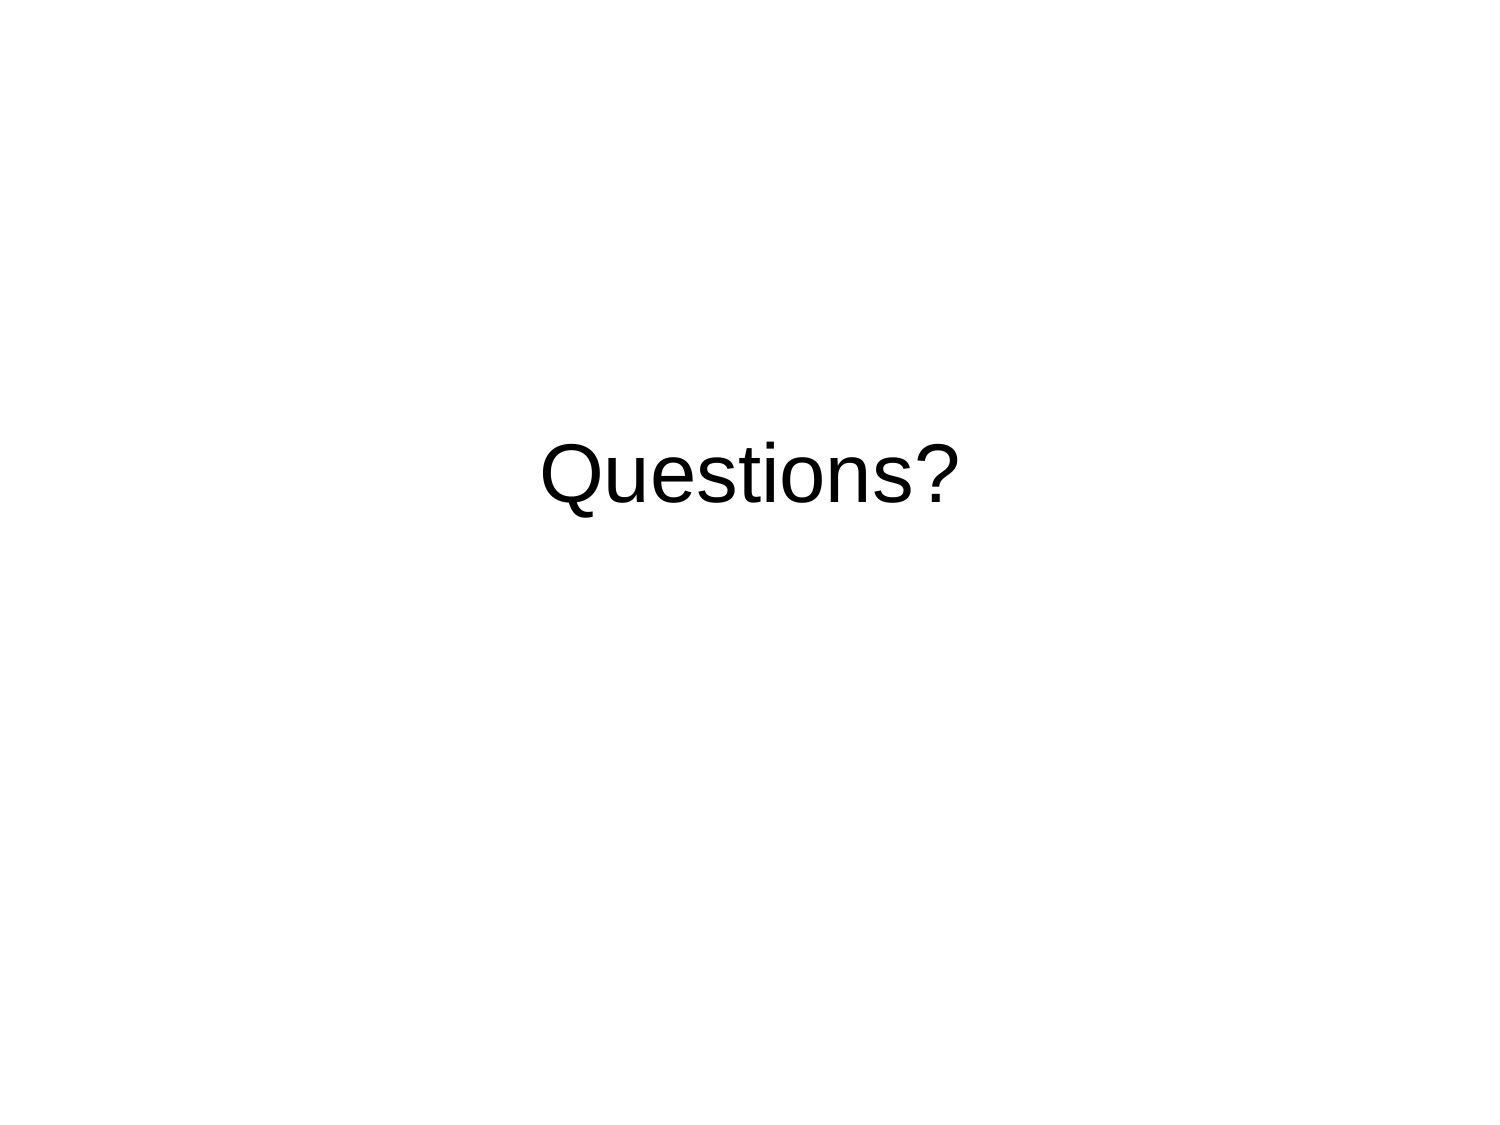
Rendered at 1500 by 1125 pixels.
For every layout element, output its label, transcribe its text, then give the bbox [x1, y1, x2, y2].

title Questions? [112, 374, 1388, 563]
